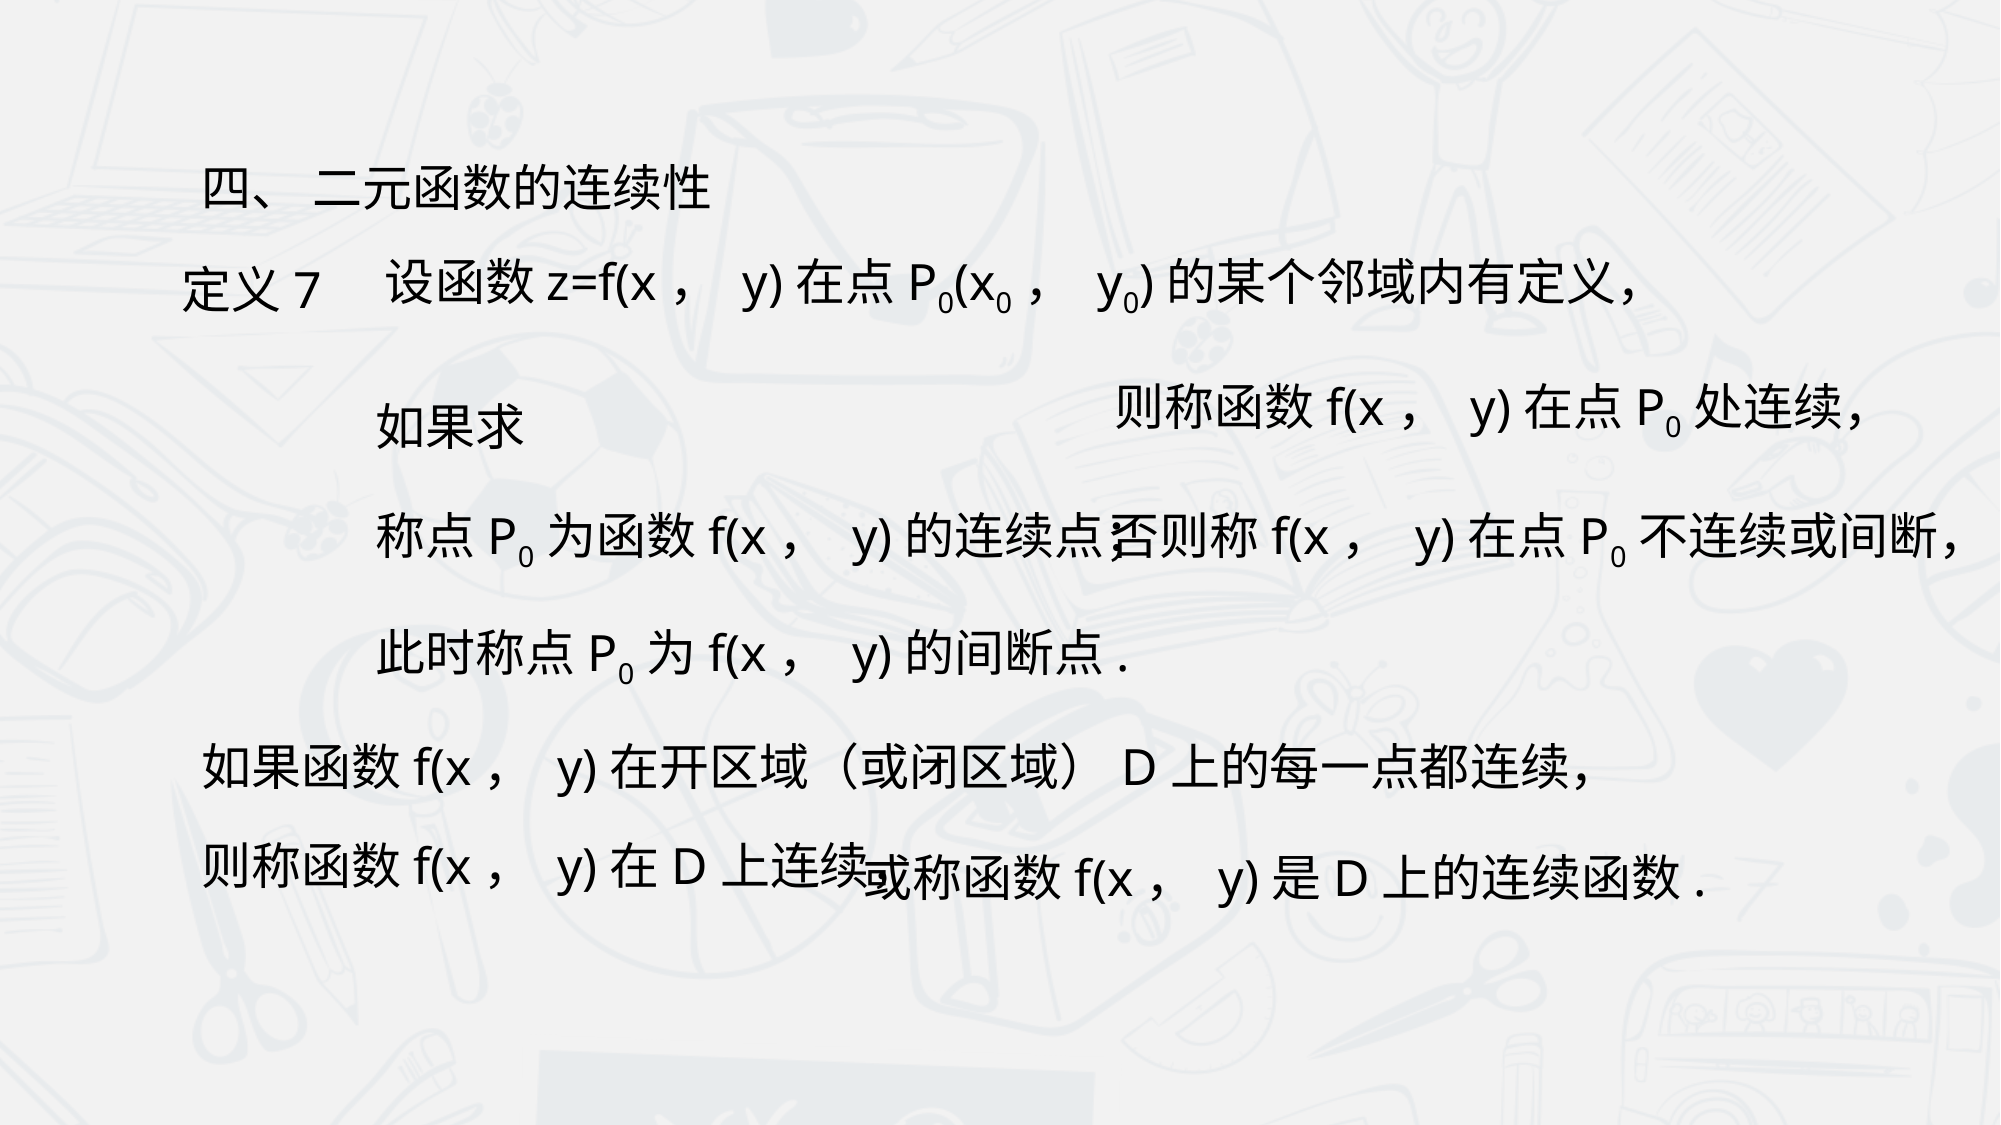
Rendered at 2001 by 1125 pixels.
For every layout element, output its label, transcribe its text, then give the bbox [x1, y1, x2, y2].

text_box 定义7 [122, 273, 326, 326]
text_box 则称函数f(x， y)在D上连续， [142, 849, 804, 902]
text_box 此时称点P0为f(x， y)的间断点. [317, 644, 2000, 698]
text_box 称点P0为函数f(x， y)的连续点； [317, 527, 1050, 581]
text_box 设函数z=f(x， y)在点P0(x0， y0)的某个邻域内有定义， [326, 273, 2000, 327]
text_box 如果函数f(x， y)在开区域（或闭区域）D上的每一点都连续， [142, 750, 1858, 804]
text_box 或称函数f(x， y)是D上的连续函数. [804, 838, 2000, 914]
text_box 四、 二元函数的连续性 [142, 171, 1738, 224]
text_box 则称函数f(x， y)在点P0处连续， [1056, 398, 2000, 451]
text_box 否则称f(x， y)在点P0不连续或间断， [1050, 527, 2000, 581]
